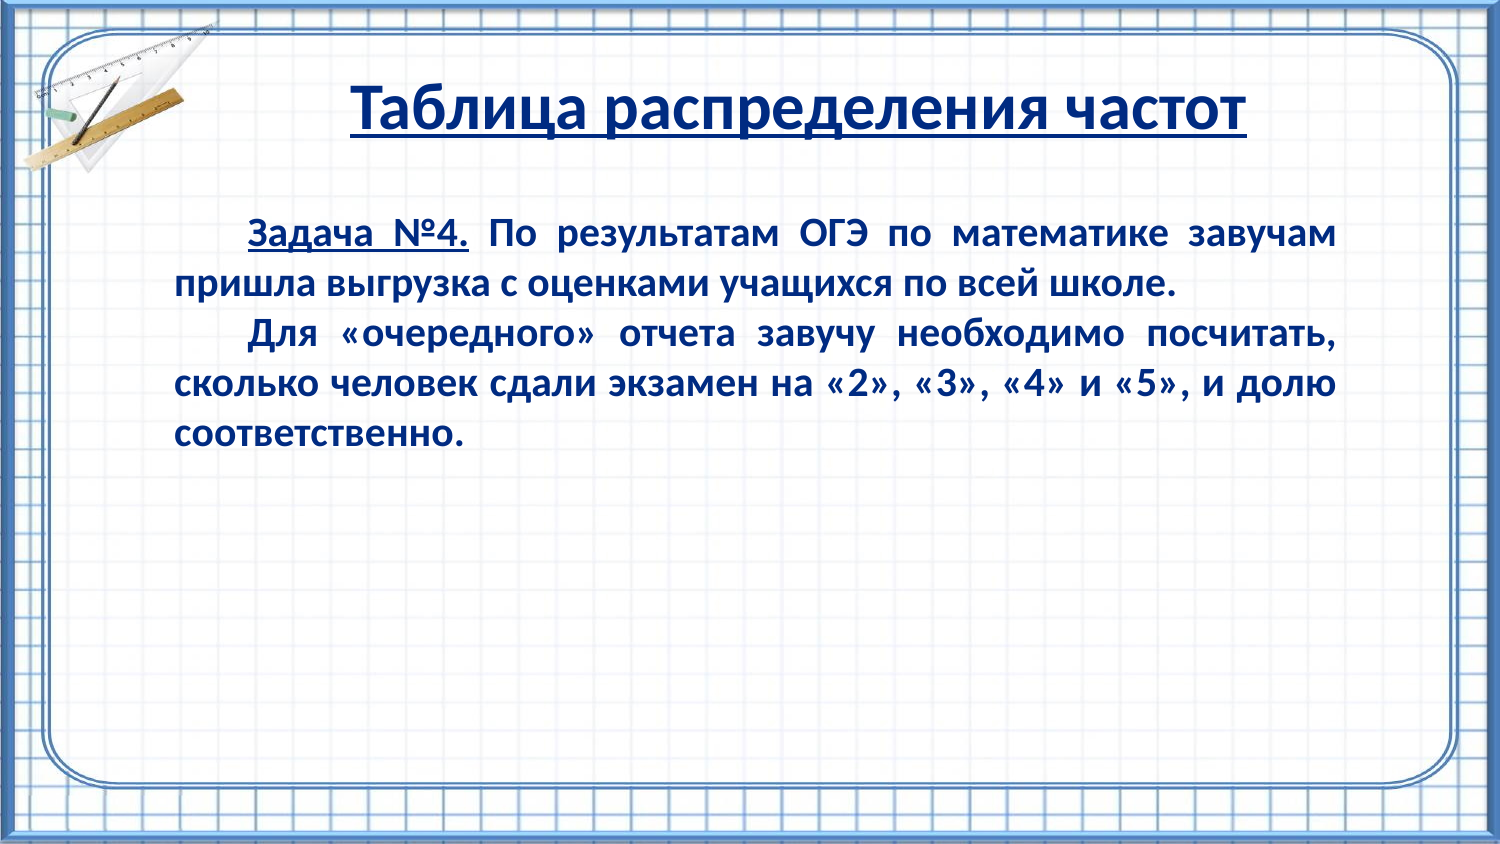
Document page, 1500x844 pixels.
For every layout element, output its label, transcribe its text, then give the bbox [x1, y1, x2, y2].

text_box Задача №4. По результатам ОГЭ по математике завучам пришла выгрузка с оценками учащихся по всей школе. Для «очередного» отчета завучу необходимо посчитать, сколько человек сдали экзамен на «2», «3», «4» и «5», и долю соответственно. [159, 197, 1353, 463]
text_box Таблица распределения частот [206, 55, 1317, 151]
picture [0, 0, 1500, 844]
